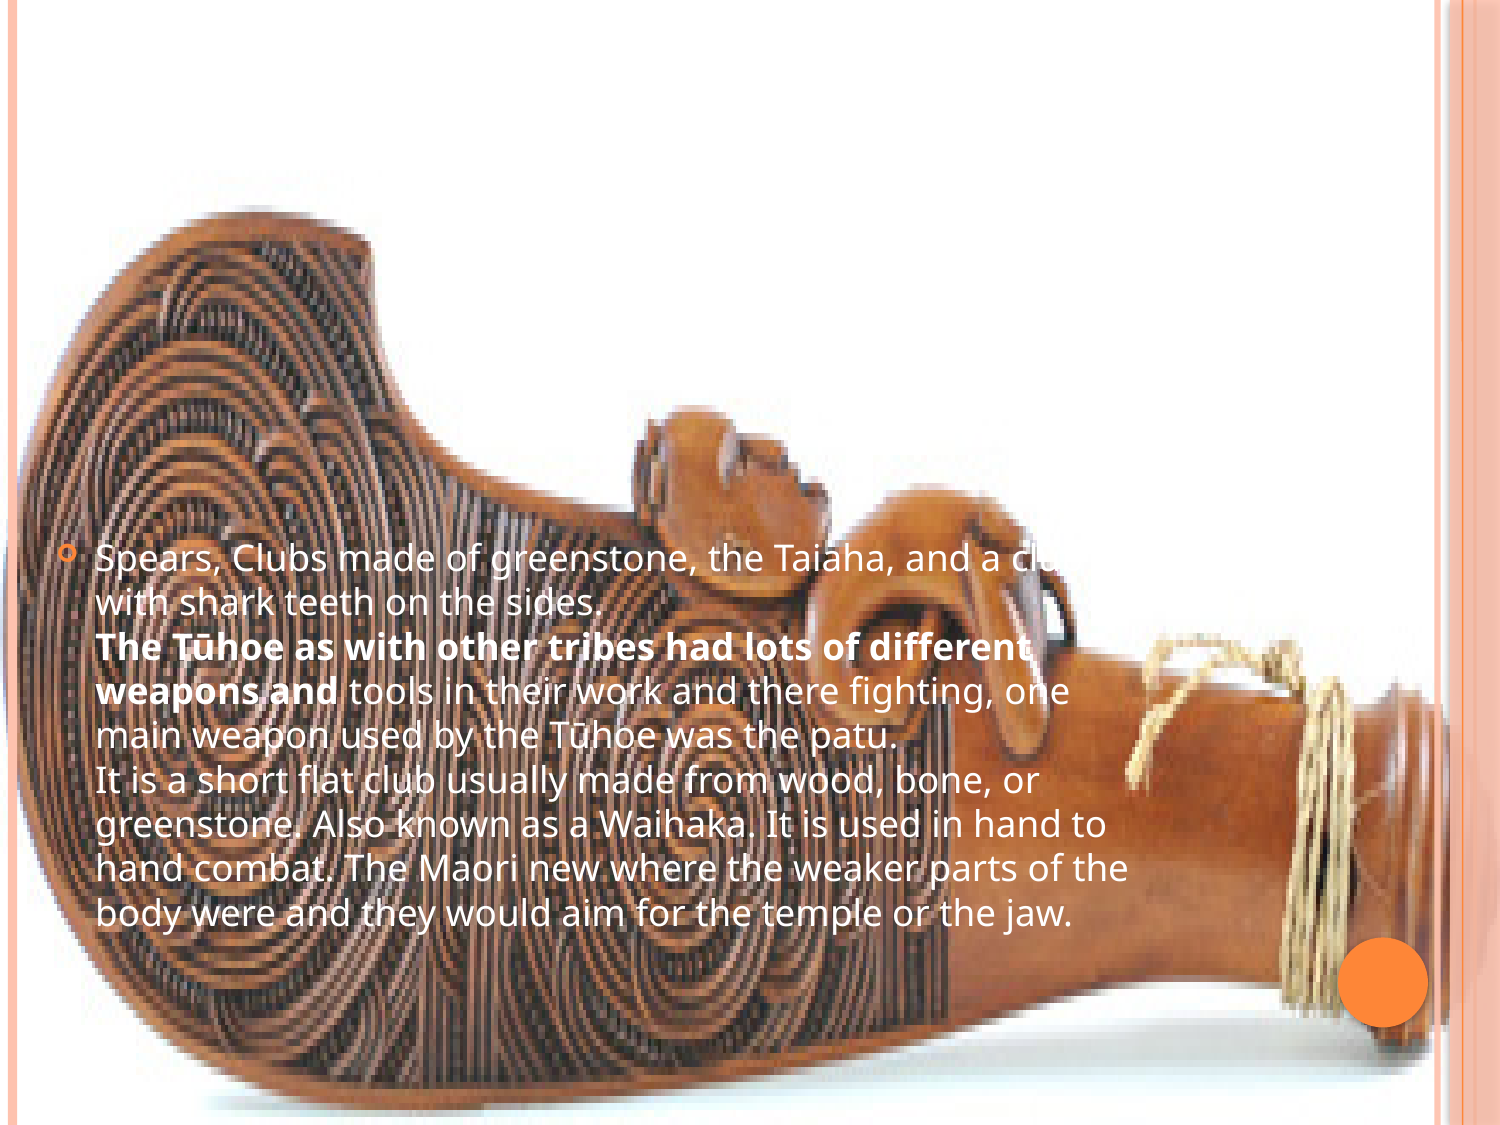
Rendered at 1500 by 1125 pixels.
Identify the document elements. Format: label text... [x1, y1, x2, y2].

list Spears, Clubs made of greenstone, the Taiaha, and a club with shark teeth on the sides. The Tūhoe as with other tribes had lots of different weapons and tools in their work and there fighting, one main weapon used by the Tūhoe was the patu. It is a short flat club usually made from wood, bone, or greenstone. Also known as a Waihaka. It is used in hand to hand combat. The Maori new where the weaker parts of the body were and they would aim for the temple or the jaw. [41, 527, 1151, 1028]
picture [0, 0, 7, 1125]
picture [1441, 0, 1449, 1125]
picture [18, 0, 1434, 1125]
